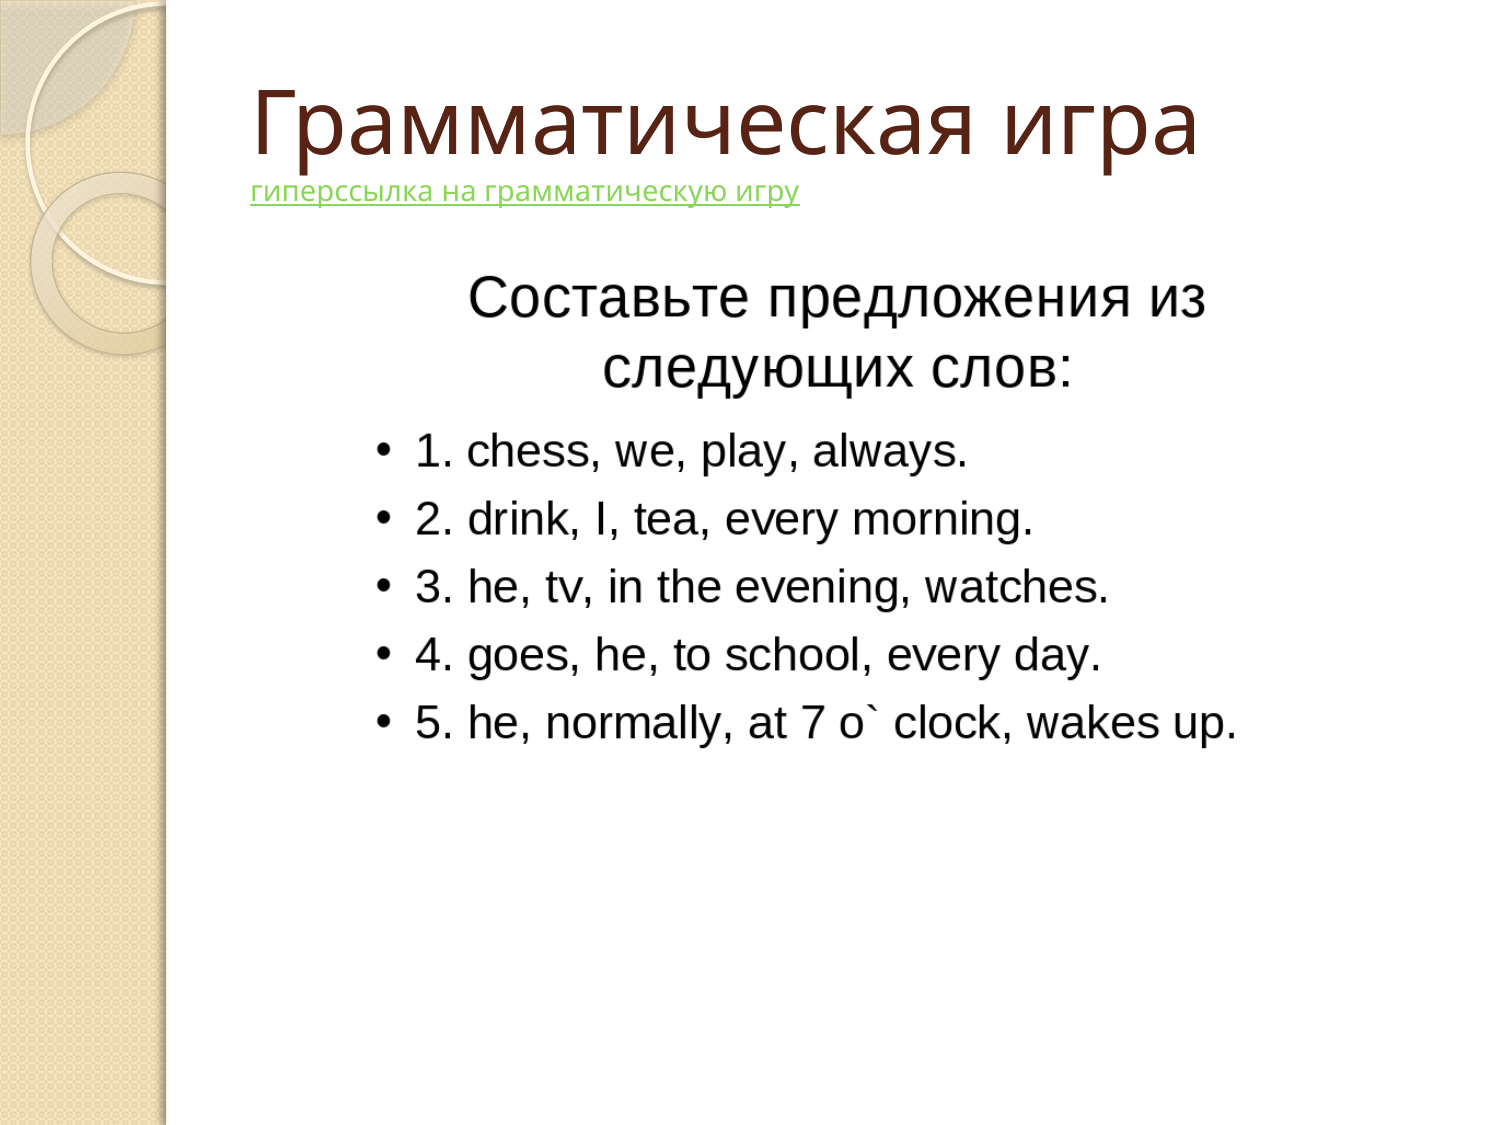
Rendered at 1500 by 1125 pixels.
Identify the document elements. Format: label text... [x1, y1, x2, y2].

title Грамматическая игра гиперссылка на грамматическую игру [235, 45, 1466, 233]
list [312, 231, 1364, 1020]
